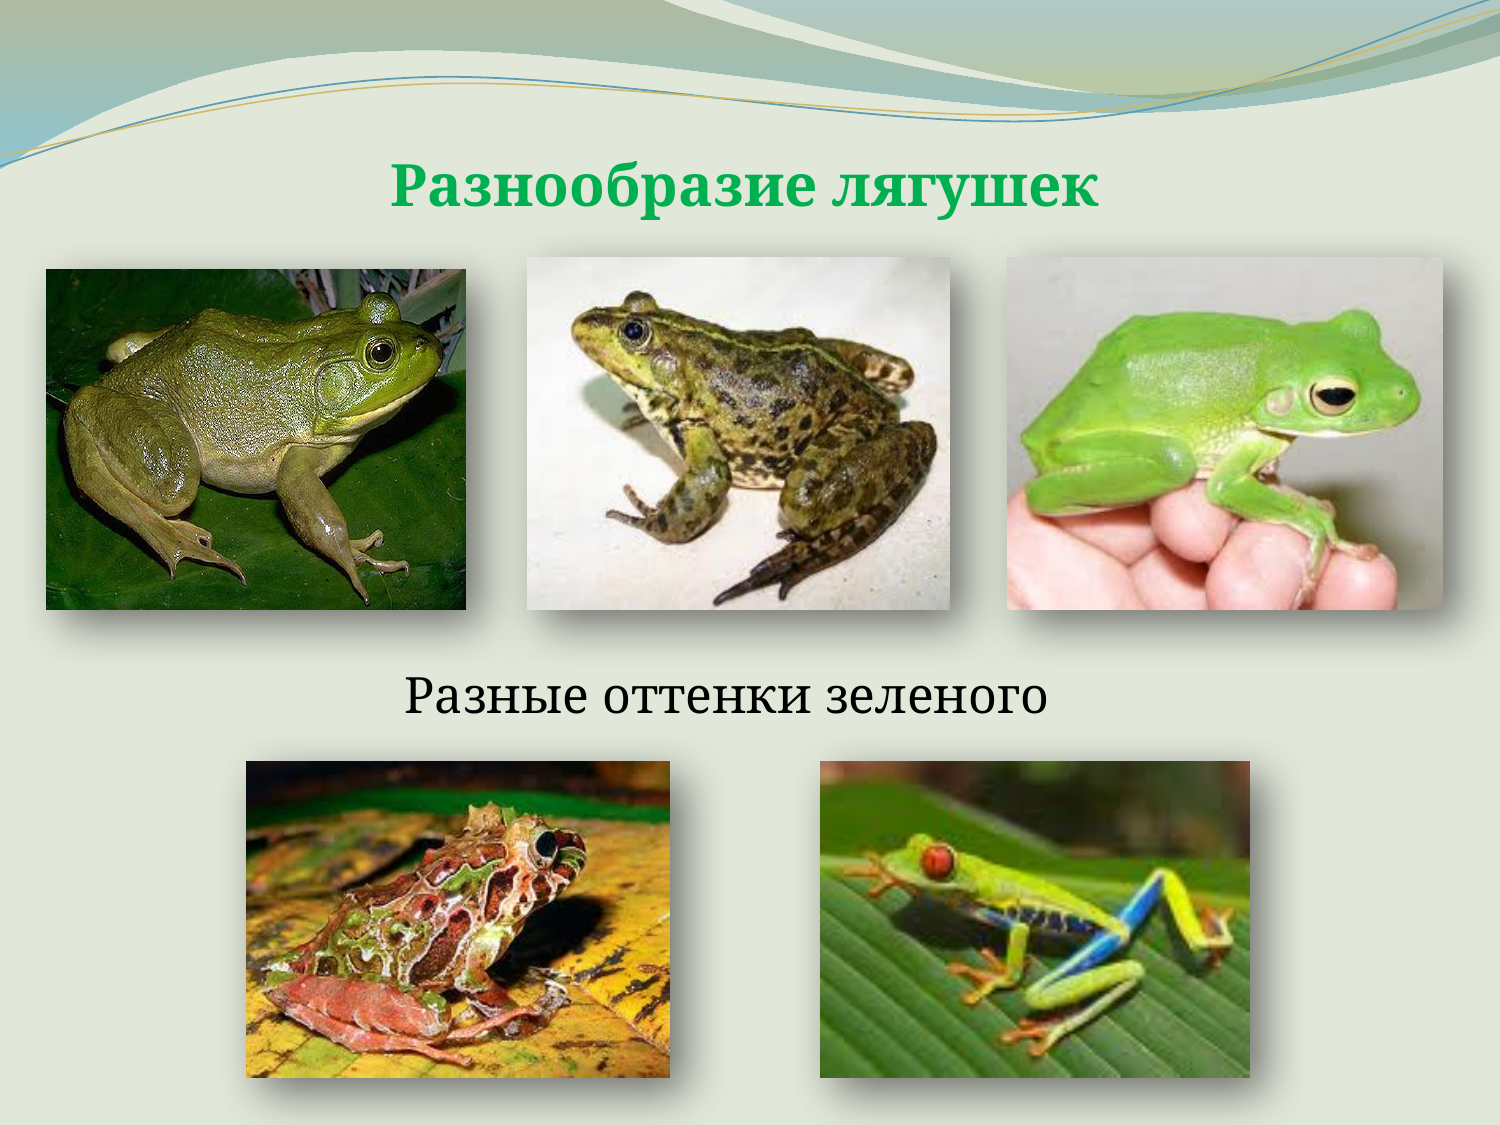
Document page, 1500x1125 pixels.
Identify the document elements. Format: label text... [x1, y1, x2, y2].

text_box Разнообразие лягушек [375, 140, 1115, 226]
picture [820, 761, 1250, 1079]
picture [527, 257, 950, 610]
picture [46, 269, 466, 610]
picture [245, 761, 670, 1079]
picture [1007, 257, 1444, 610]
text_box Разные оттенки зеленого [390, 656, 1064, 731]
